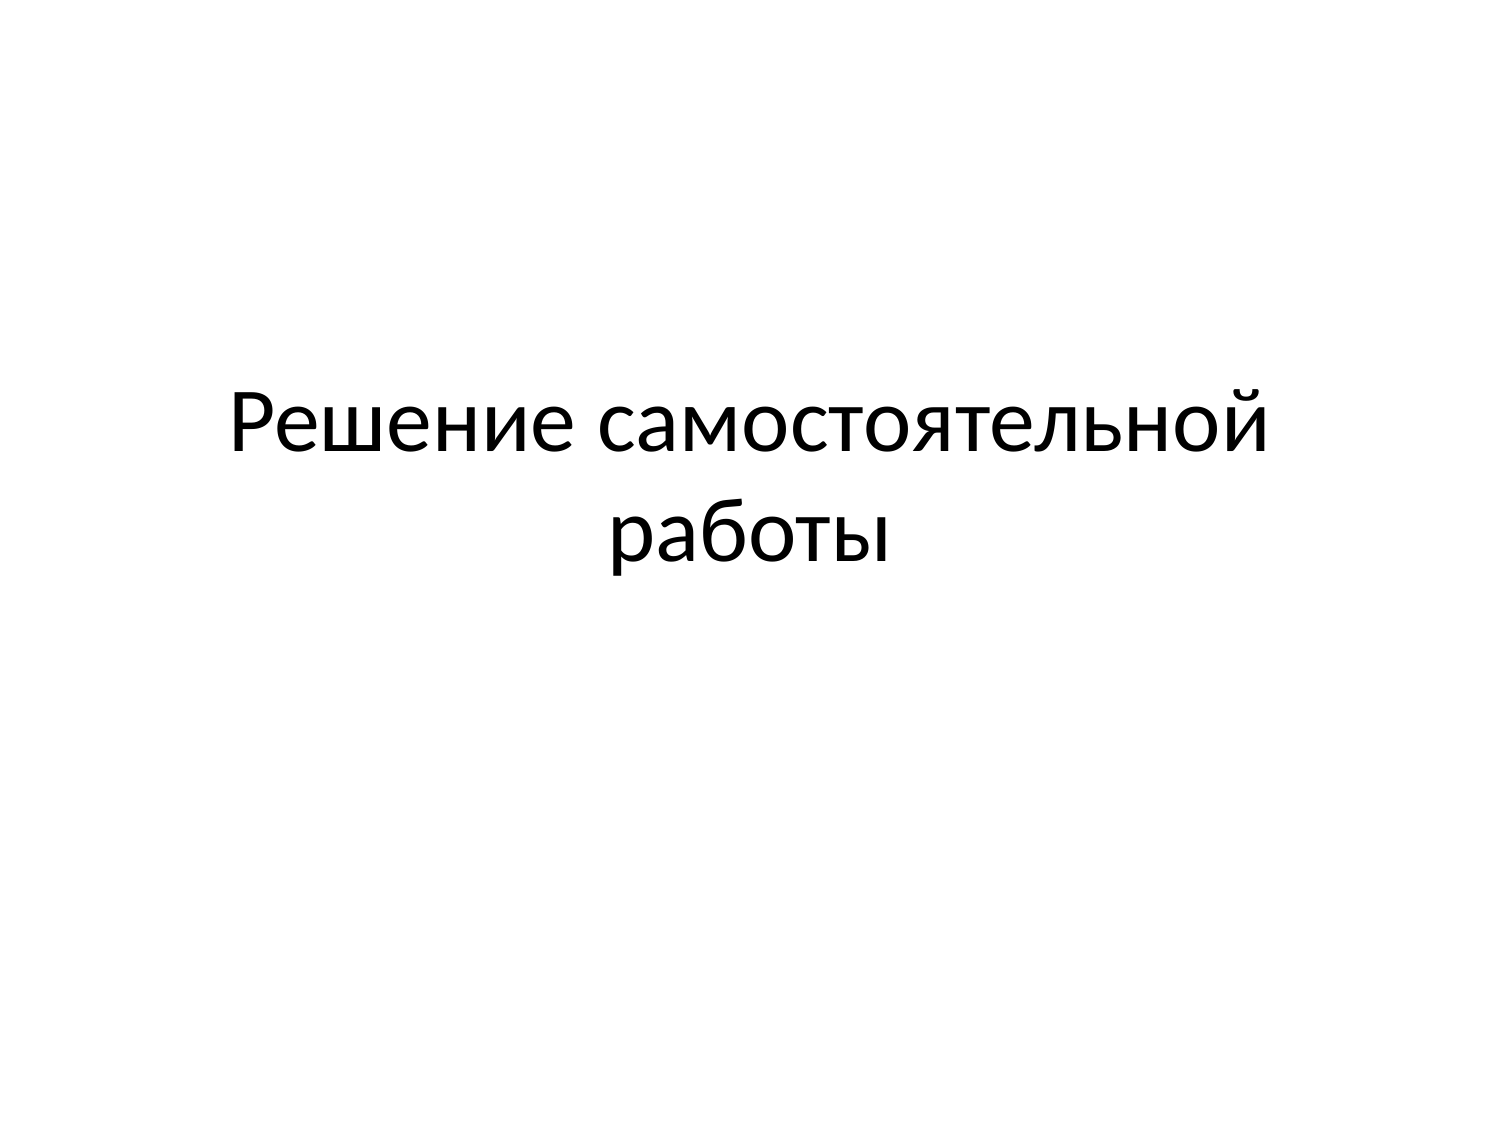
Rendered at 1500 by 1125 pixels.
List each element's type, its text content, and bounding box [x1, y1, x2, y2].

title Решение самостоятельной работы [112, 349, 1388, 591]
